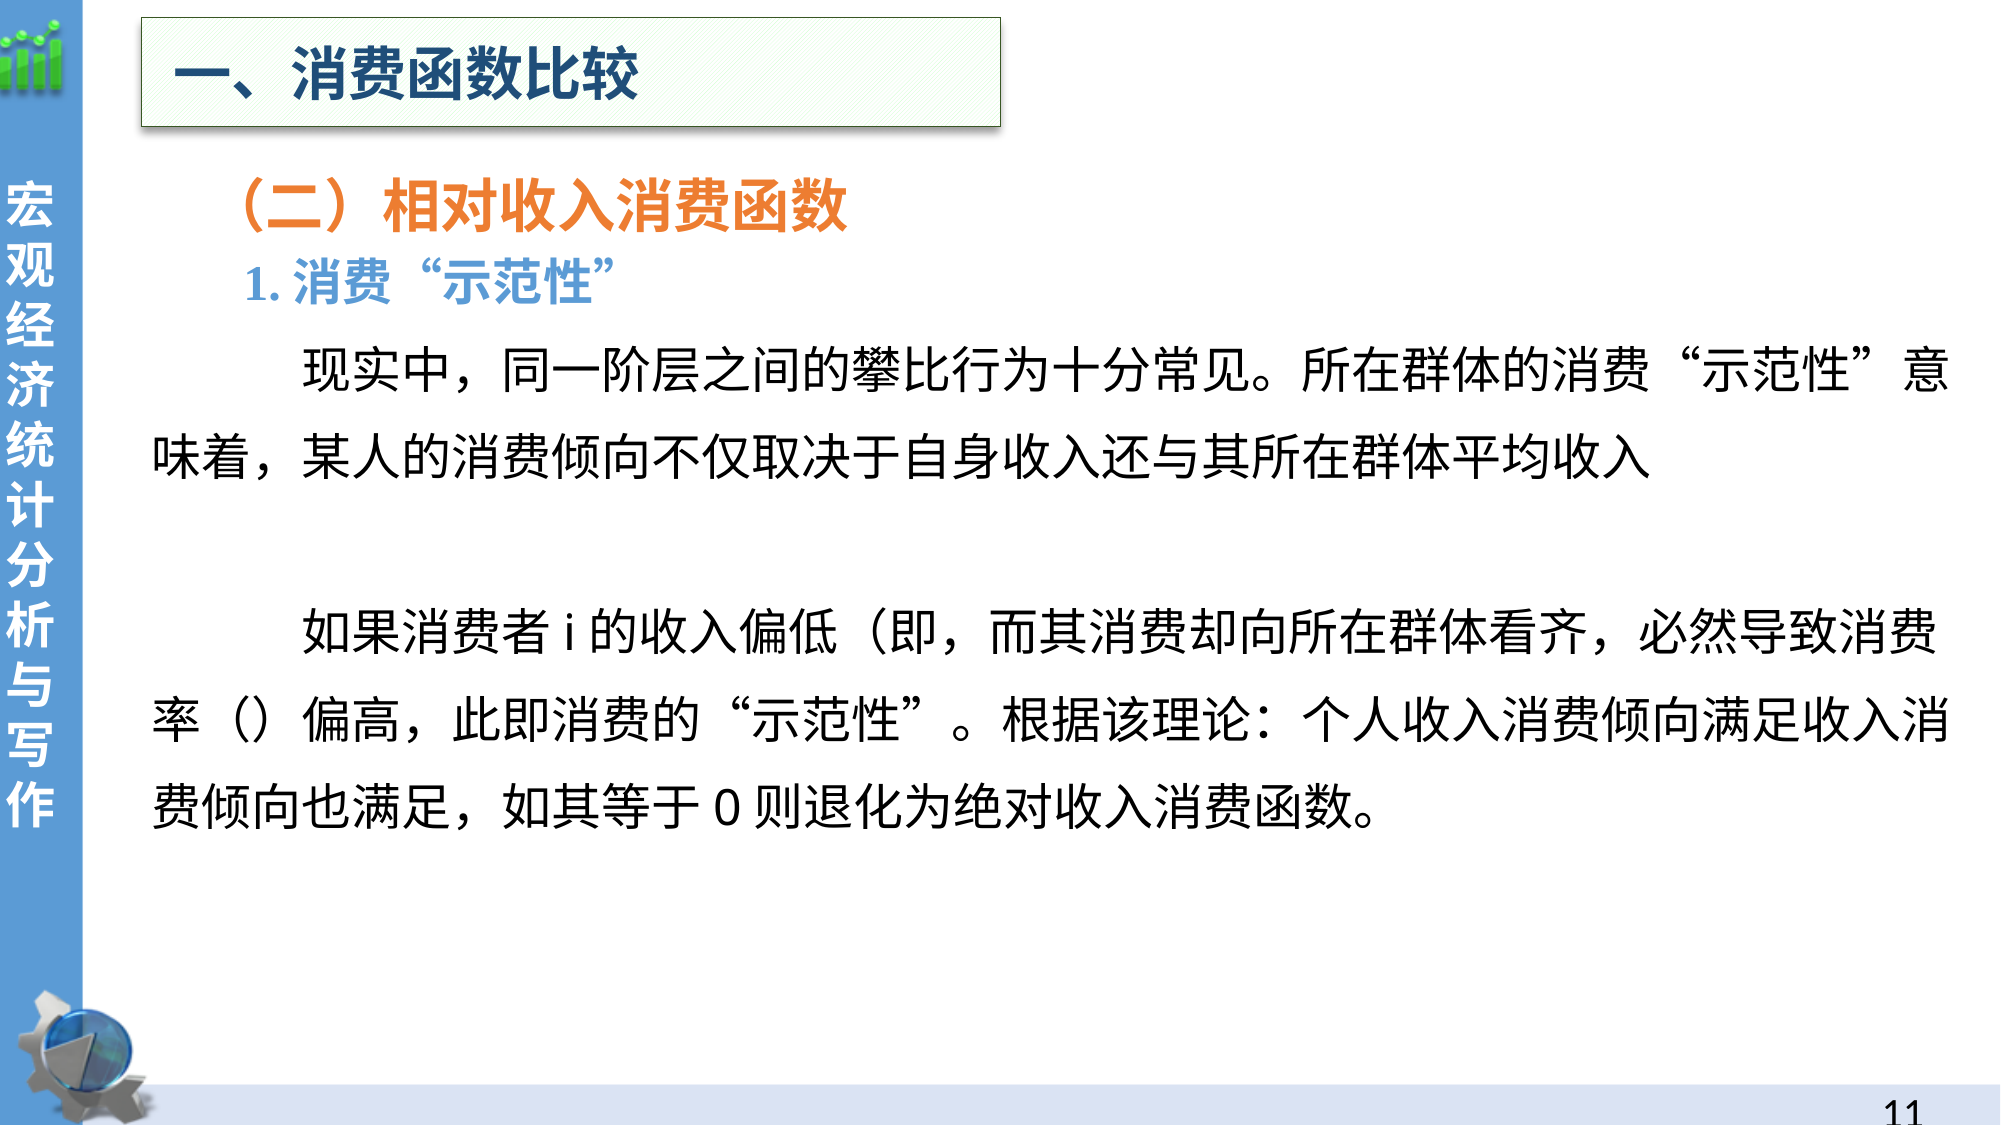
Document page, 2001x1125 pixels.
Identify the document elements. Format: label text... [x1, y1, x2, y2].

text_box （二）相对收入消费函数 [84, 126, 918, 247]
text_box 一、消费函数比较 [141, 17, 1000, 127]
picture [0, 0, 2001, 1125]
slide_number 10 [1786, 1085, 1940, 1125]
